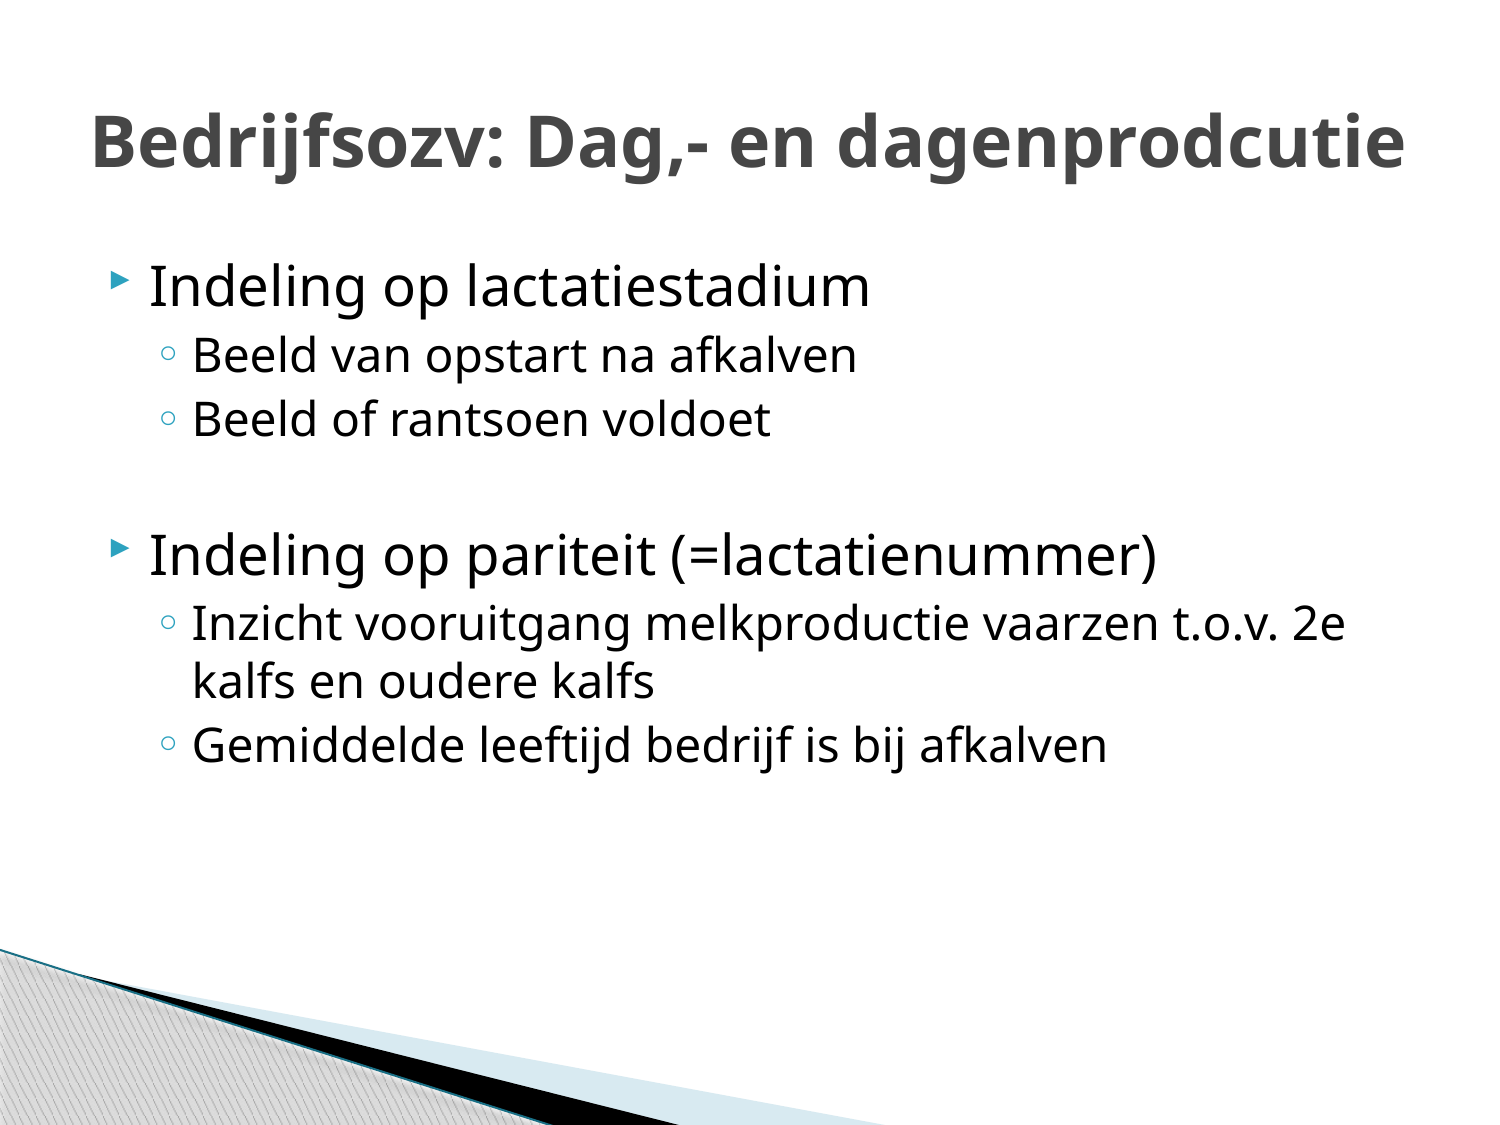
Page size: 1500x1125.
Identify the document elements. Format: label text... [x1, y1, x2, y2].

list Indeling op lactatiestadium Beeld van opstart na afkalven Beeld of rantsoen voldoet Indeling op pariteit (=lactatienummer) Inzicht vooruitgang melkproductie vaarzen t.o.v. 2e kalfs en oudere kalfs Gemiddelde leeftijd bedrijf is bij afkalven [75, 243, 1425, 986]
title Bedrijfsozv: Dag,- en dagenprodcutie [75, 45, 1425, 233]
